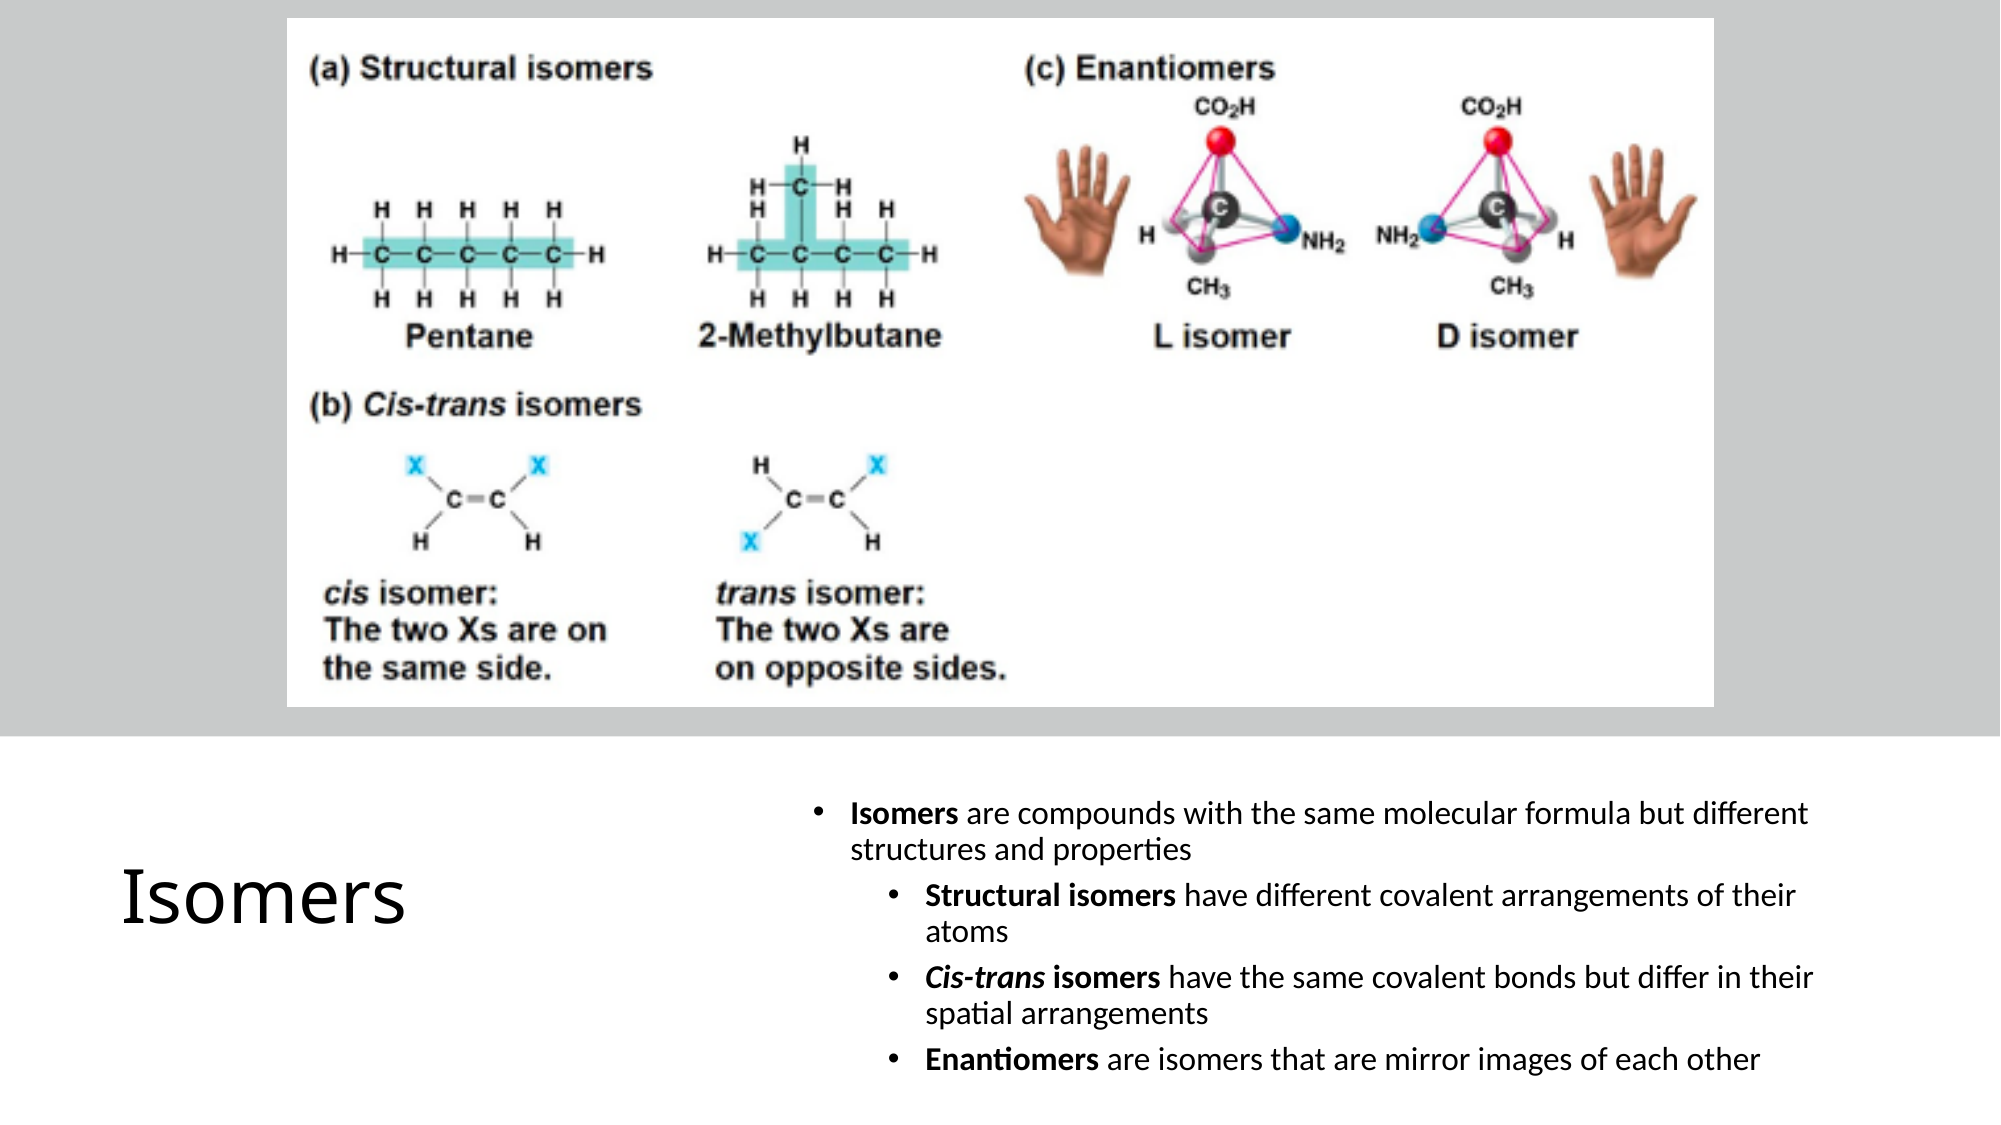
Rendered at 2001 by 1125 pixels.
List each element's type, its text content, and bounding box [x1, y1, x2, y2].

text_box [0, 0, 2000, 737]
list Isomers are compounds with the same molecular formula but different structures and properties Structural isomers have different covalent arrangements of their atoms Cis-trans isomers have the same covalent bonds but differ in their spatial arrangements Enantiomers are isomers that are mirror images of each other [797, 767, 1893, 1107]
picture [286, 18, 1714, 707]
title Isomers [106, 767, 711, 1031]
